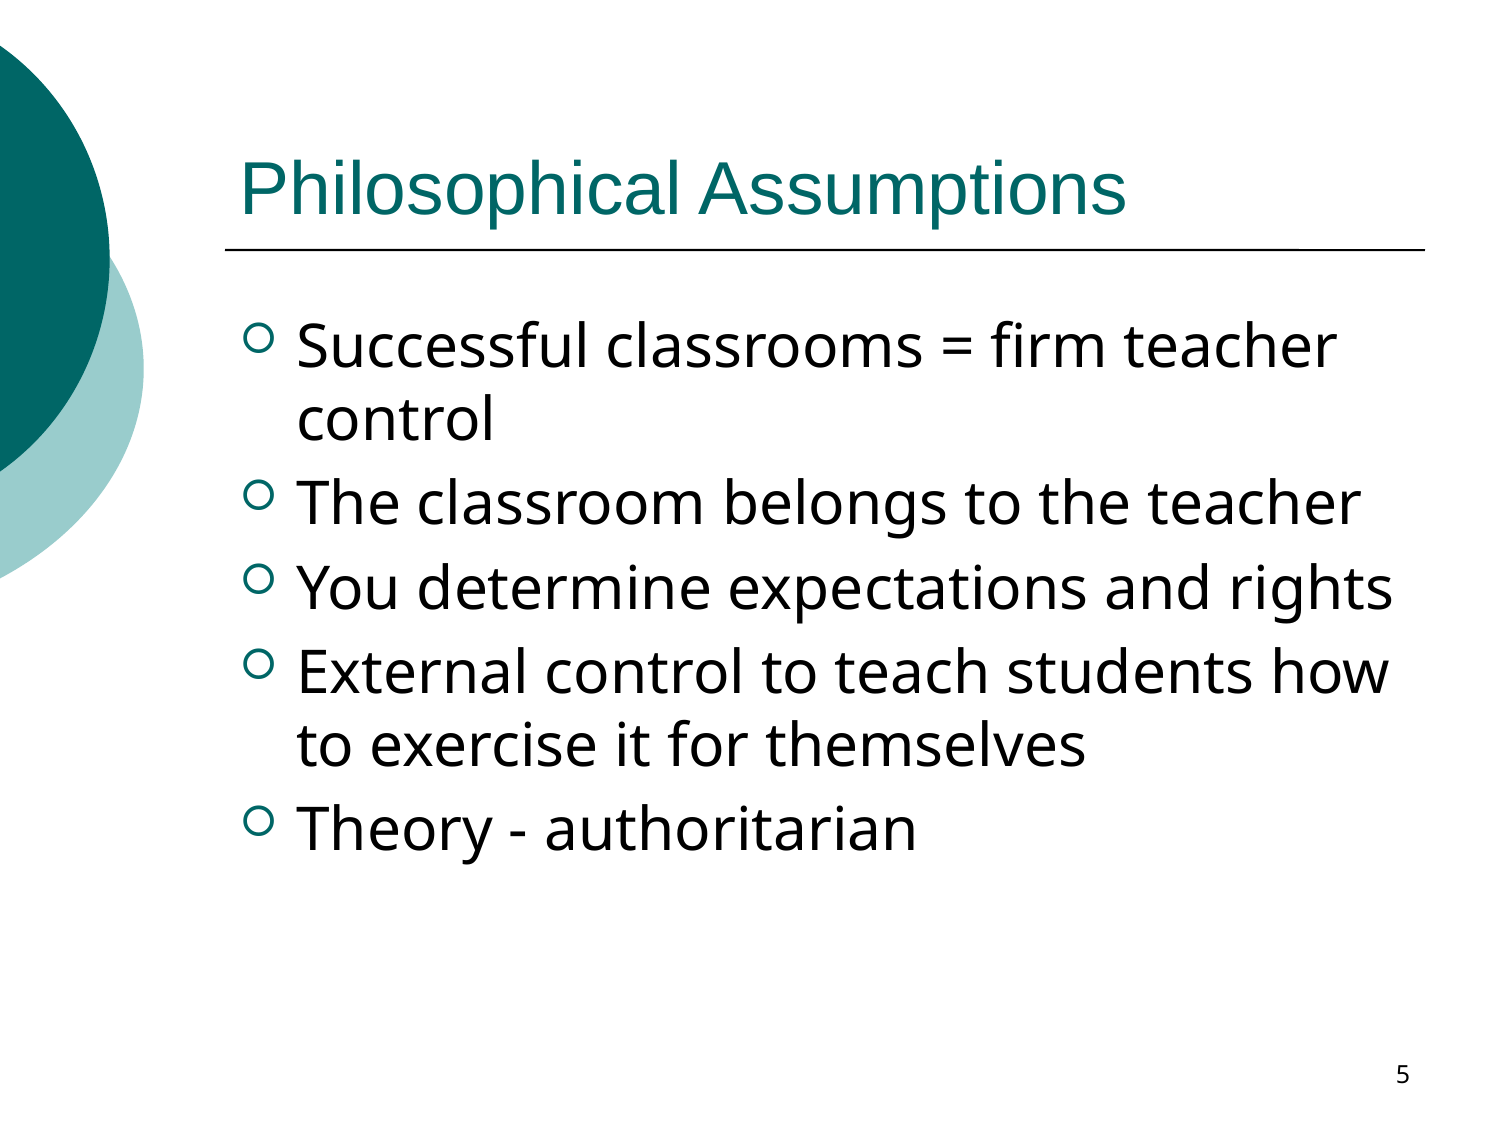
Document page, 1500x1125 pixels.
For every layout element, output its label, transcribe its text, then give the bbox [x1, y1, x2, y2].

list Successful classrooms = firm teacher control The classroom belongs to the teacher You determine expectations and rights External control to teach students how to exercise it for themselves Theory - authoritarian [224, 299, 1425, 1048]
title Philosophical Assumptions [224, 49, 1425, 238]
slide_number 5 [1074, 1024, 1426, 1101]
